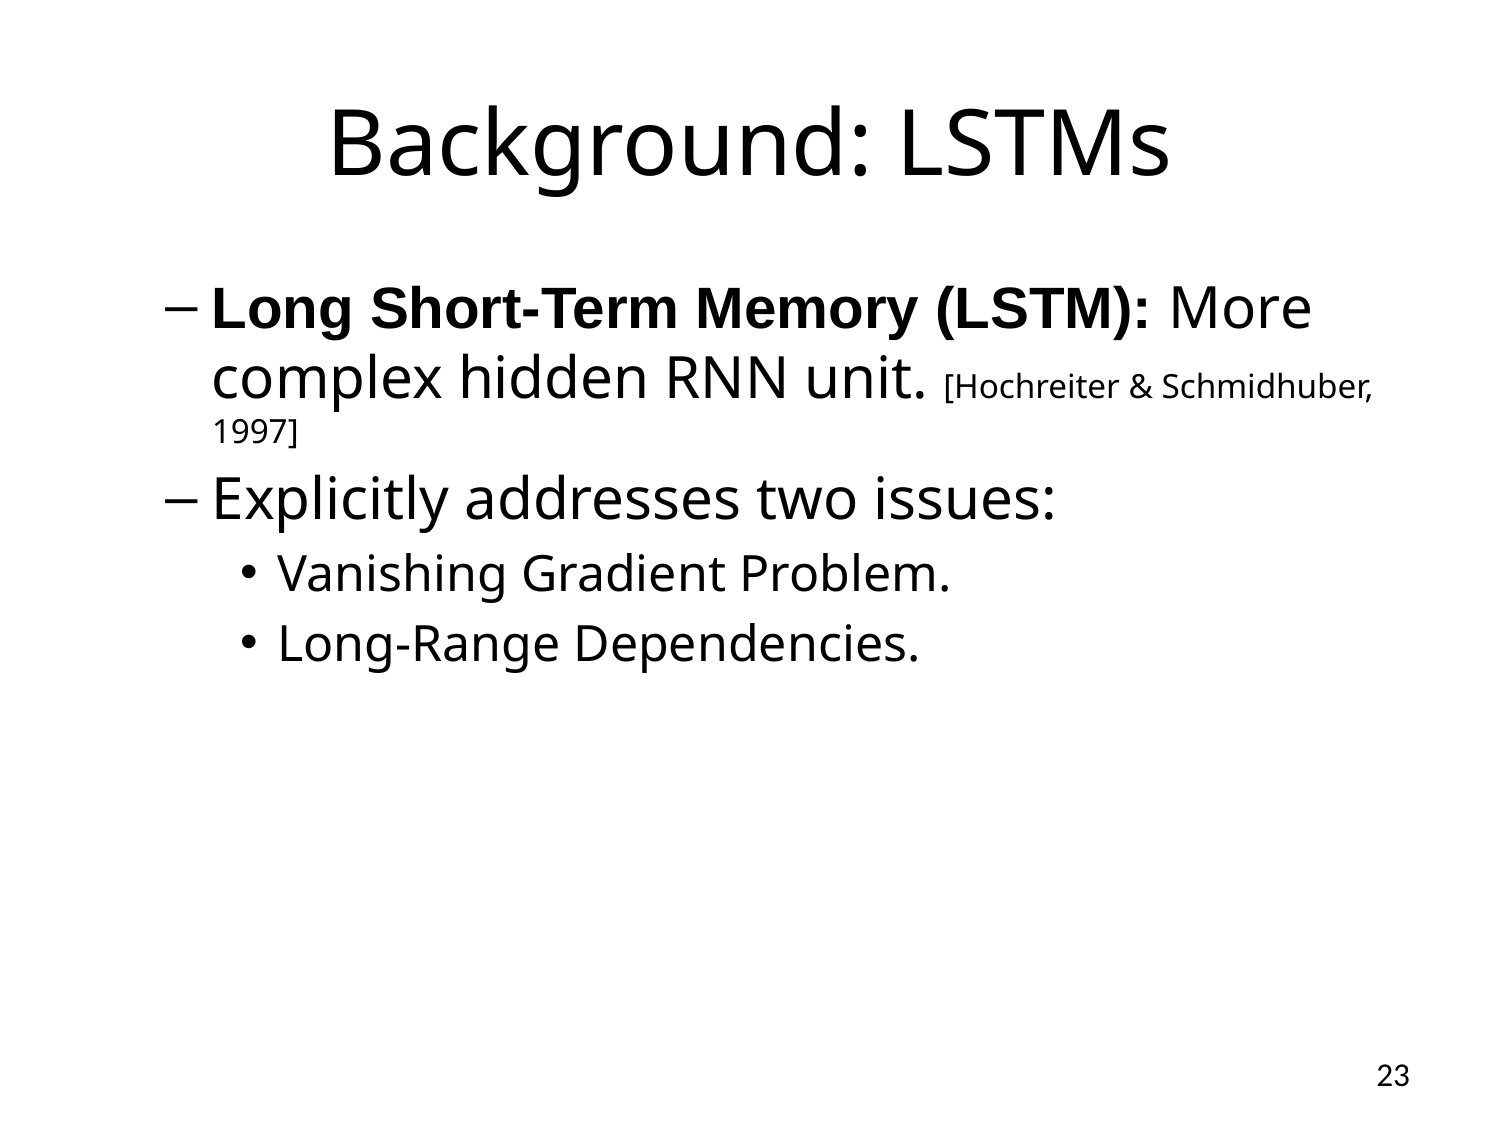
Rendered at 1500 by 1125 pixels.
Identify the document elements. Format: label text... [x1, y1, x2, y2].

slide_number 23 [1074, 1042, 1425, 1103]
list Long Short-Term Memory (LSTM): More complex hidden RNN unit. [Hochreiter & Schmidhuber, 1997] Explicitly addresses two issues: Vanishing Gradient Problem. Long-Range Dependencies. [75, 262, 1425, 1005]
title Background: LSTMs [75, 45, 1425, 233]
